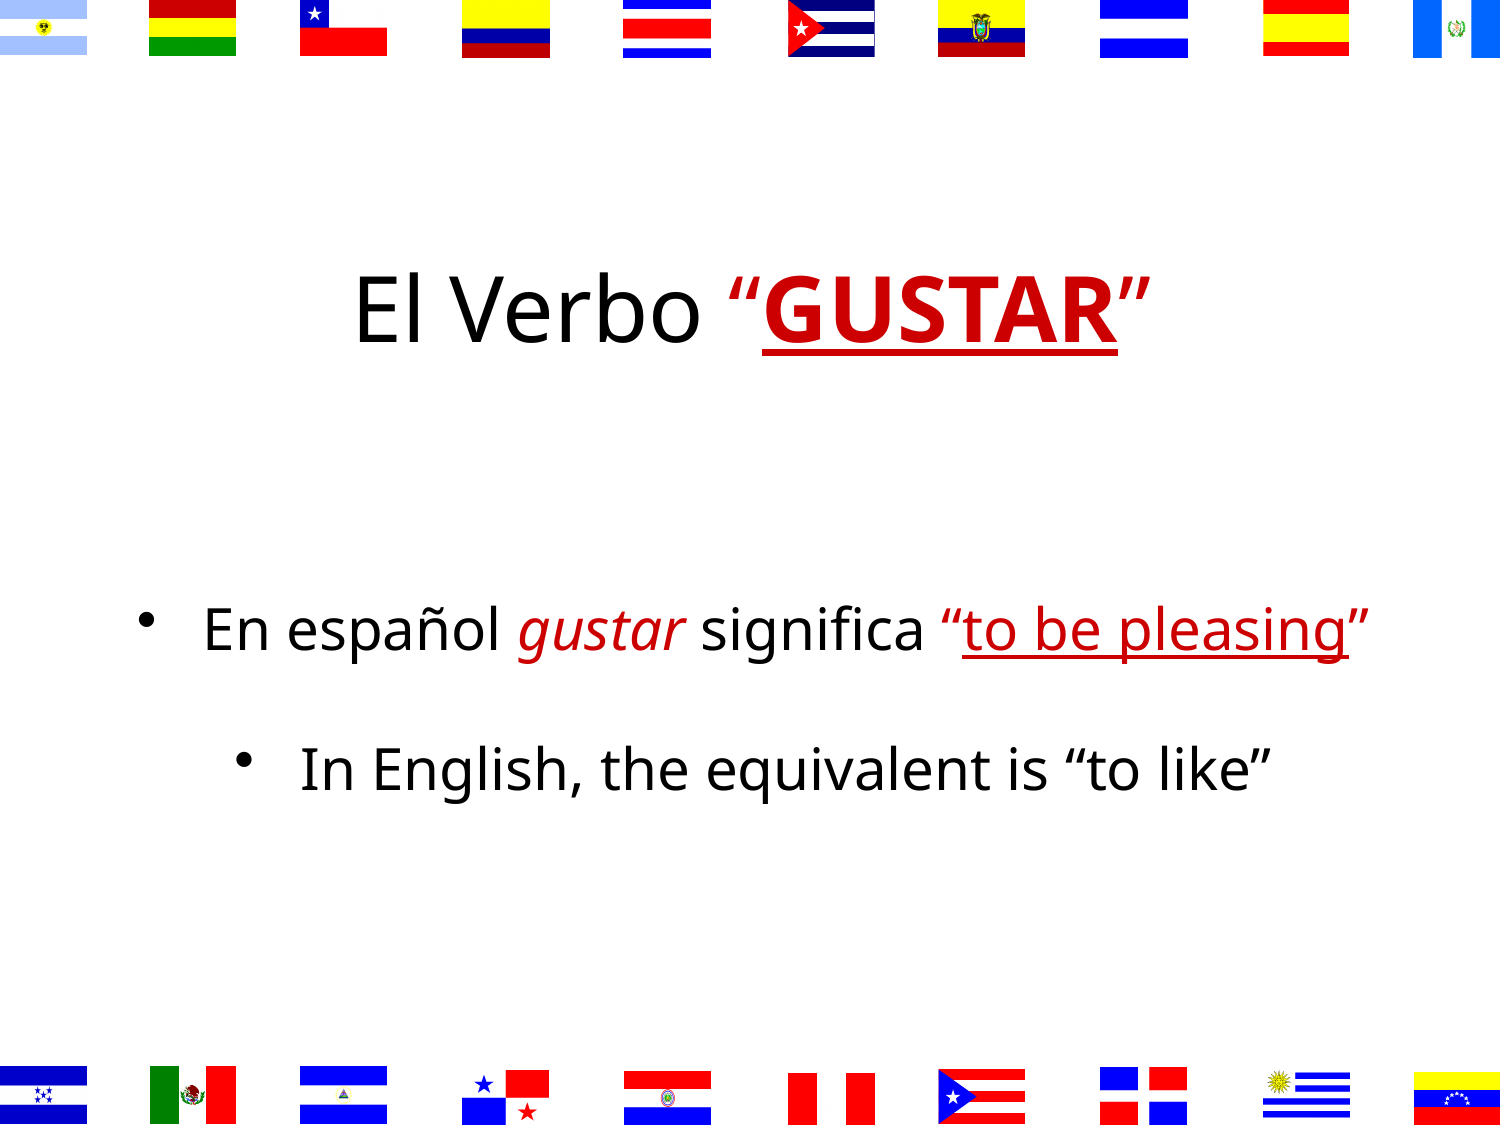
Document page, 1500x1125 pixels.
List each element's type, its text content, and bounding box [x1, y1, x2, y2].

text_box En español gustar significa “to be pleasing” In English, the equivalent is “to like” [122, 584, 1385, 810]
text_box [0, 1065, 1500, 1125]
text_box El Verbo “GUSTAR” [336, 243, 1167, 368]
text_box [0, 0, 1500, 58]
